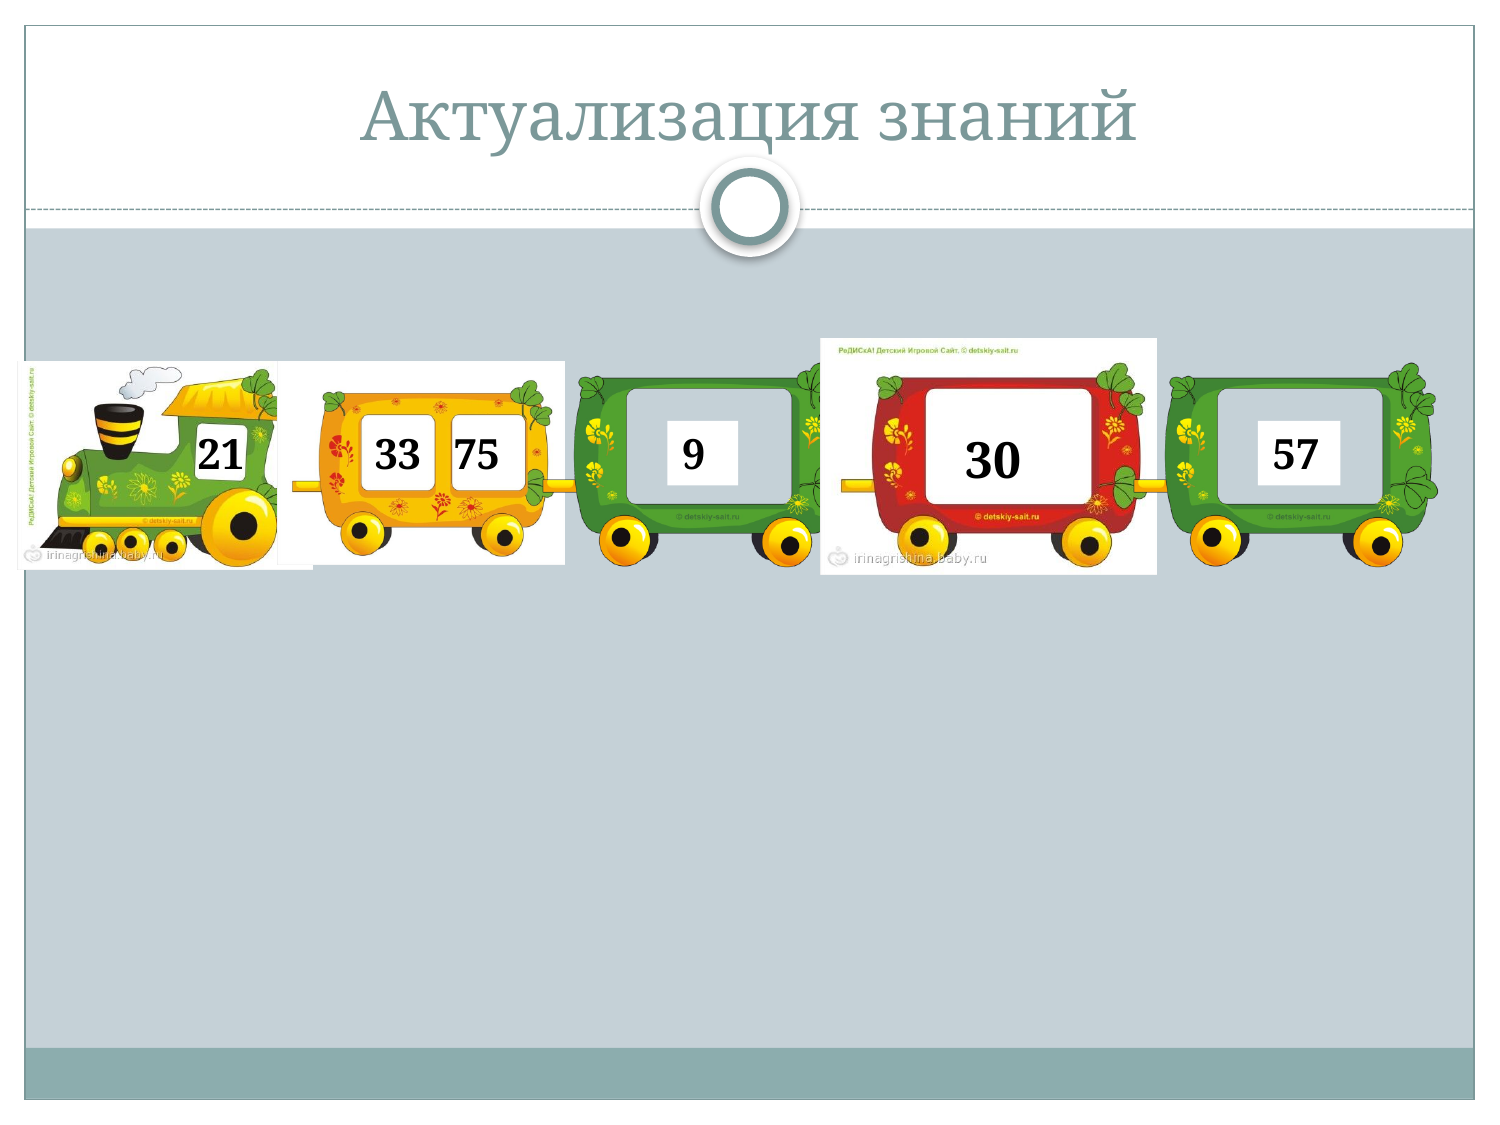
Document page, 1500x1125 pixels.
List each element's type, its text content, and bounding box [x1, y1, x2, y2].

picture [17, 337, 1451, 575]
title Актуализация знаний [49, 37, 1450, 162]
